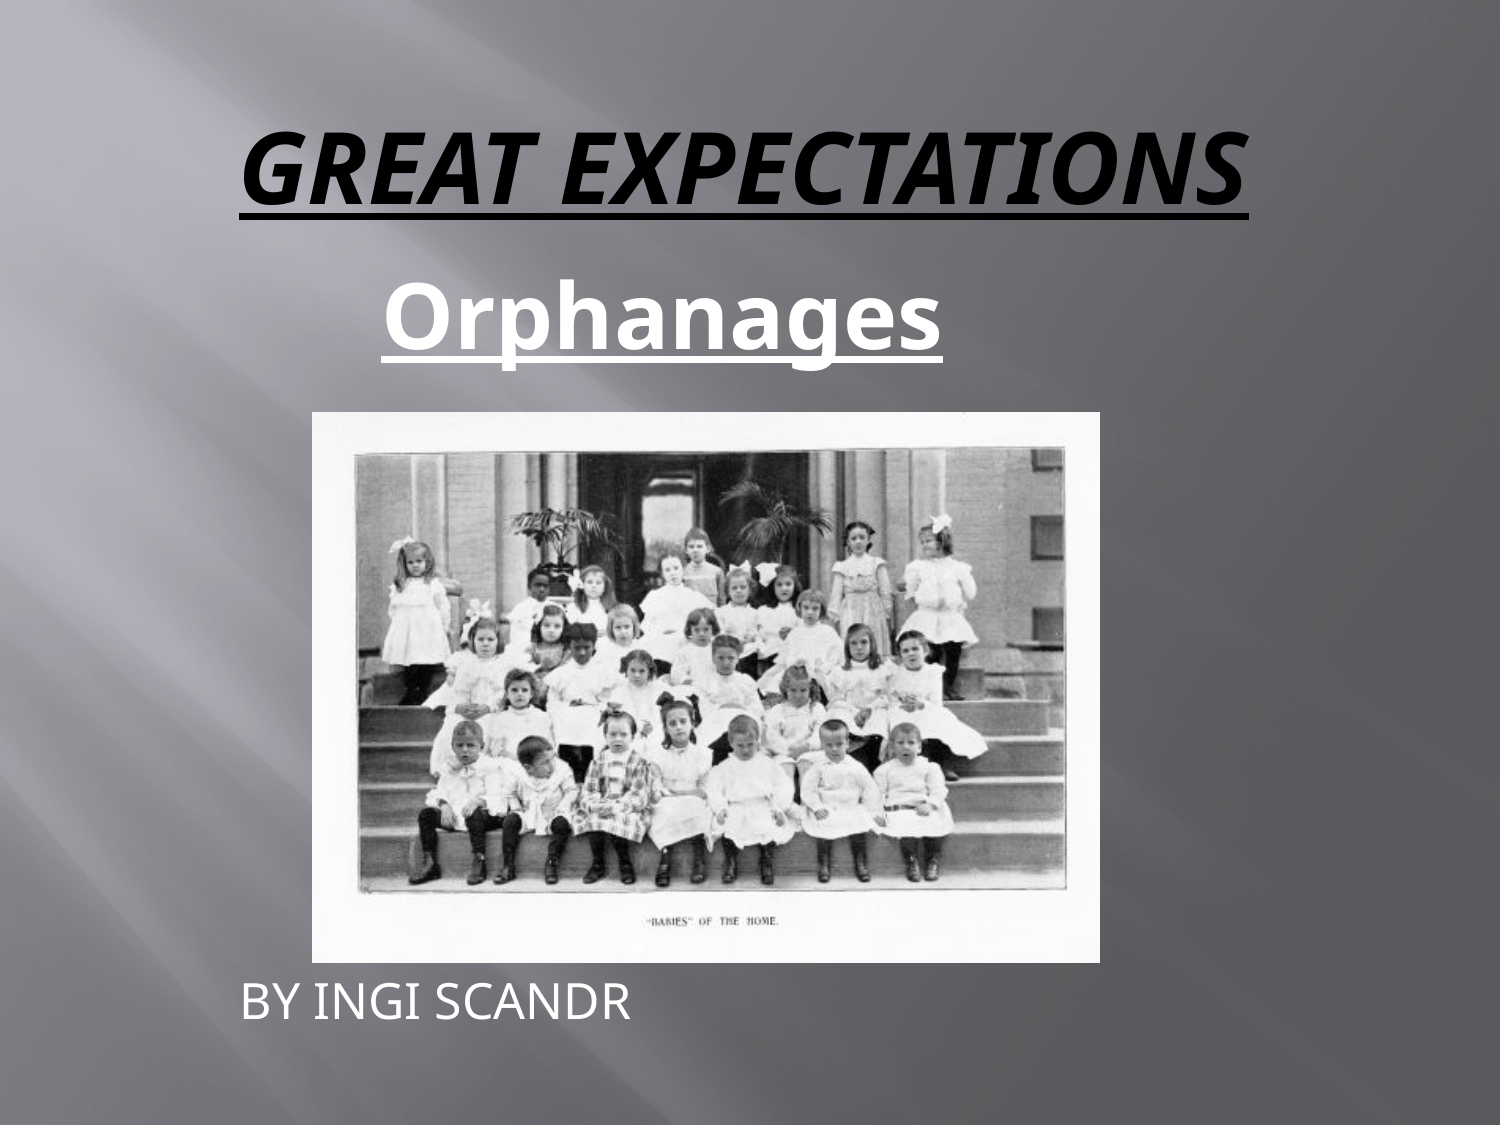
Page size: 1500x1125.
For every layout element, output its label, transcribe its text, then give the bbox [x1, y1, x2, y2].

picture [312, 412, 1101, 963]
title gREAT expectations [69, 0, 1420, 225]
subtitle Orphanages [137, 249, 1188, 435]
text_box BY INGI SCANDR [225, 962, 1150, 1038]
